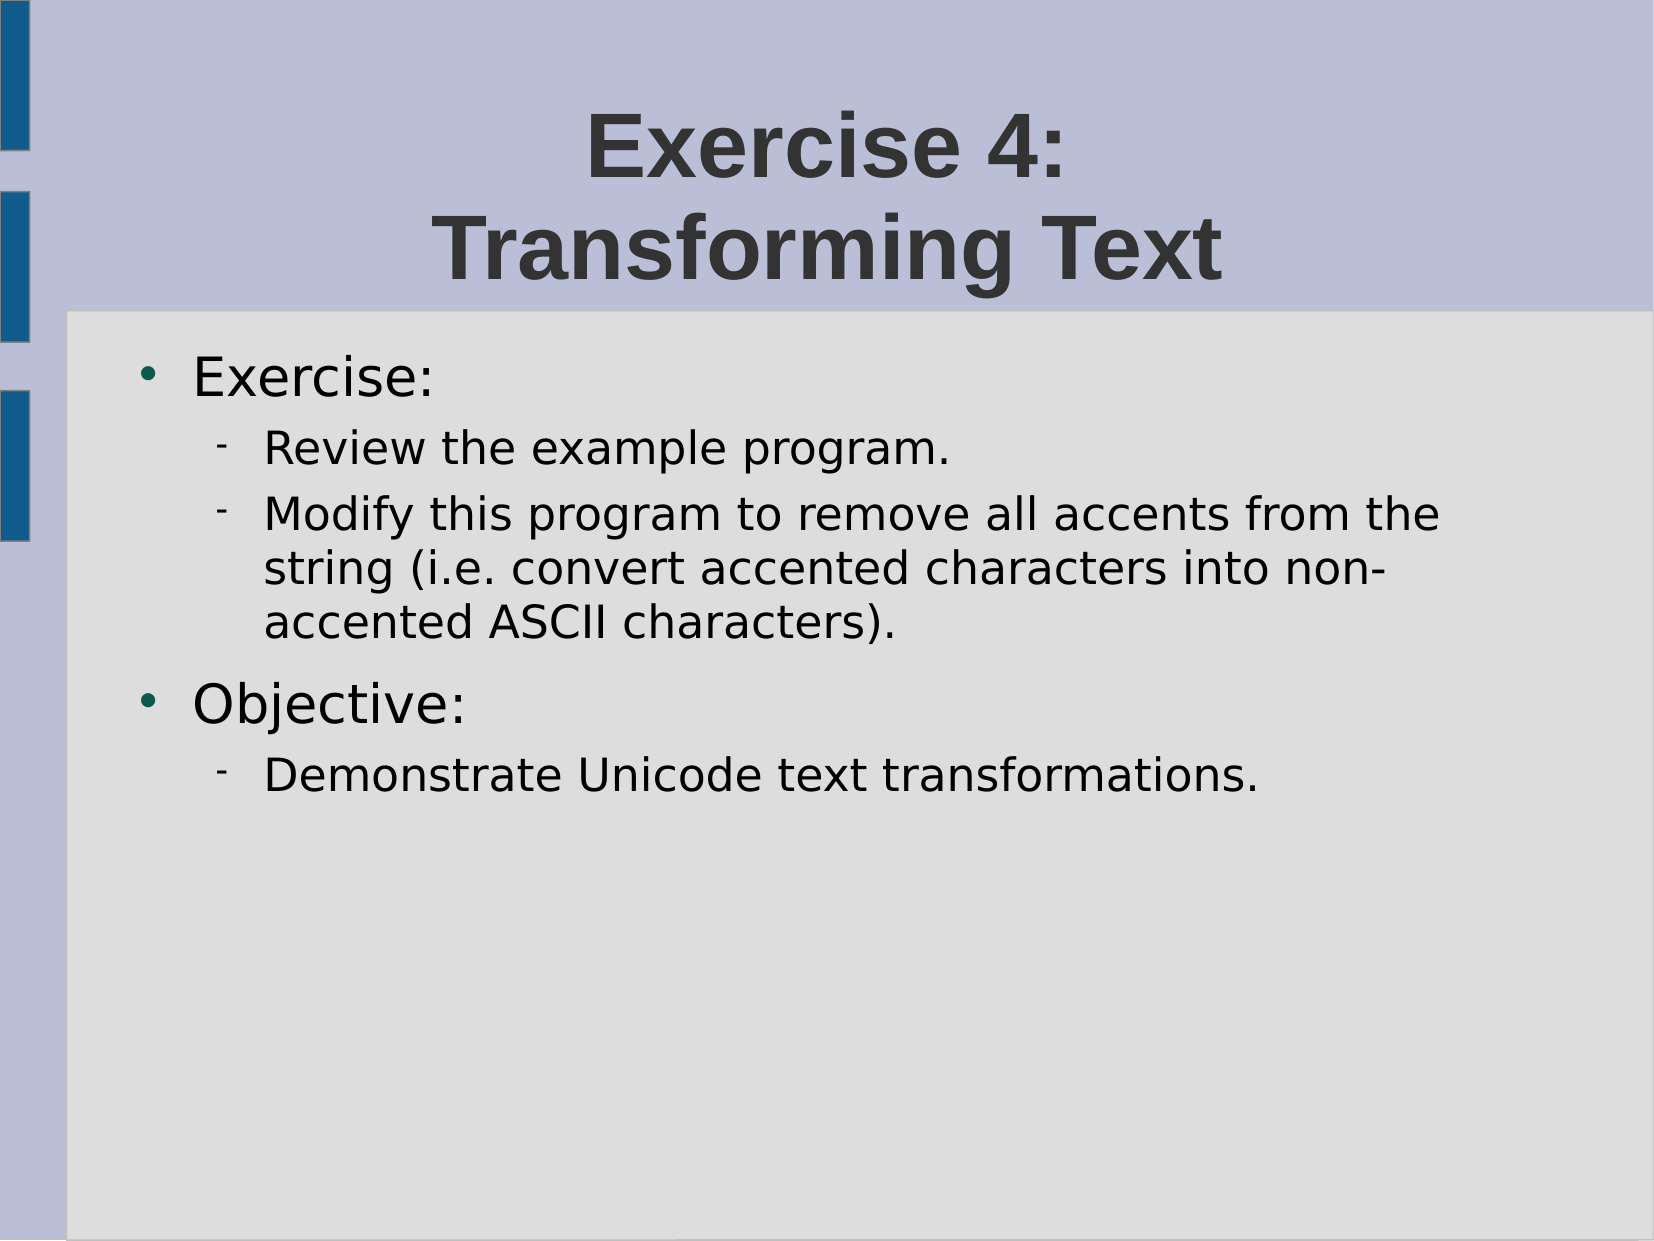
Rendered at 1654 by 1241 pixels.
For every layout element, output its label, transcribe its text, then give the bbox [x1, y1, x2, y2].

list Exercise: Review the example program. Modify this program to remove all accents from the string (i.e. convert accented characters into non-accented ASCII characters). Objective: Demonstrate Unicode text transformations. [121, 344, 1534, 1126]
title Exercise 4: Transforming Text [121, 91, 1534, 299]
